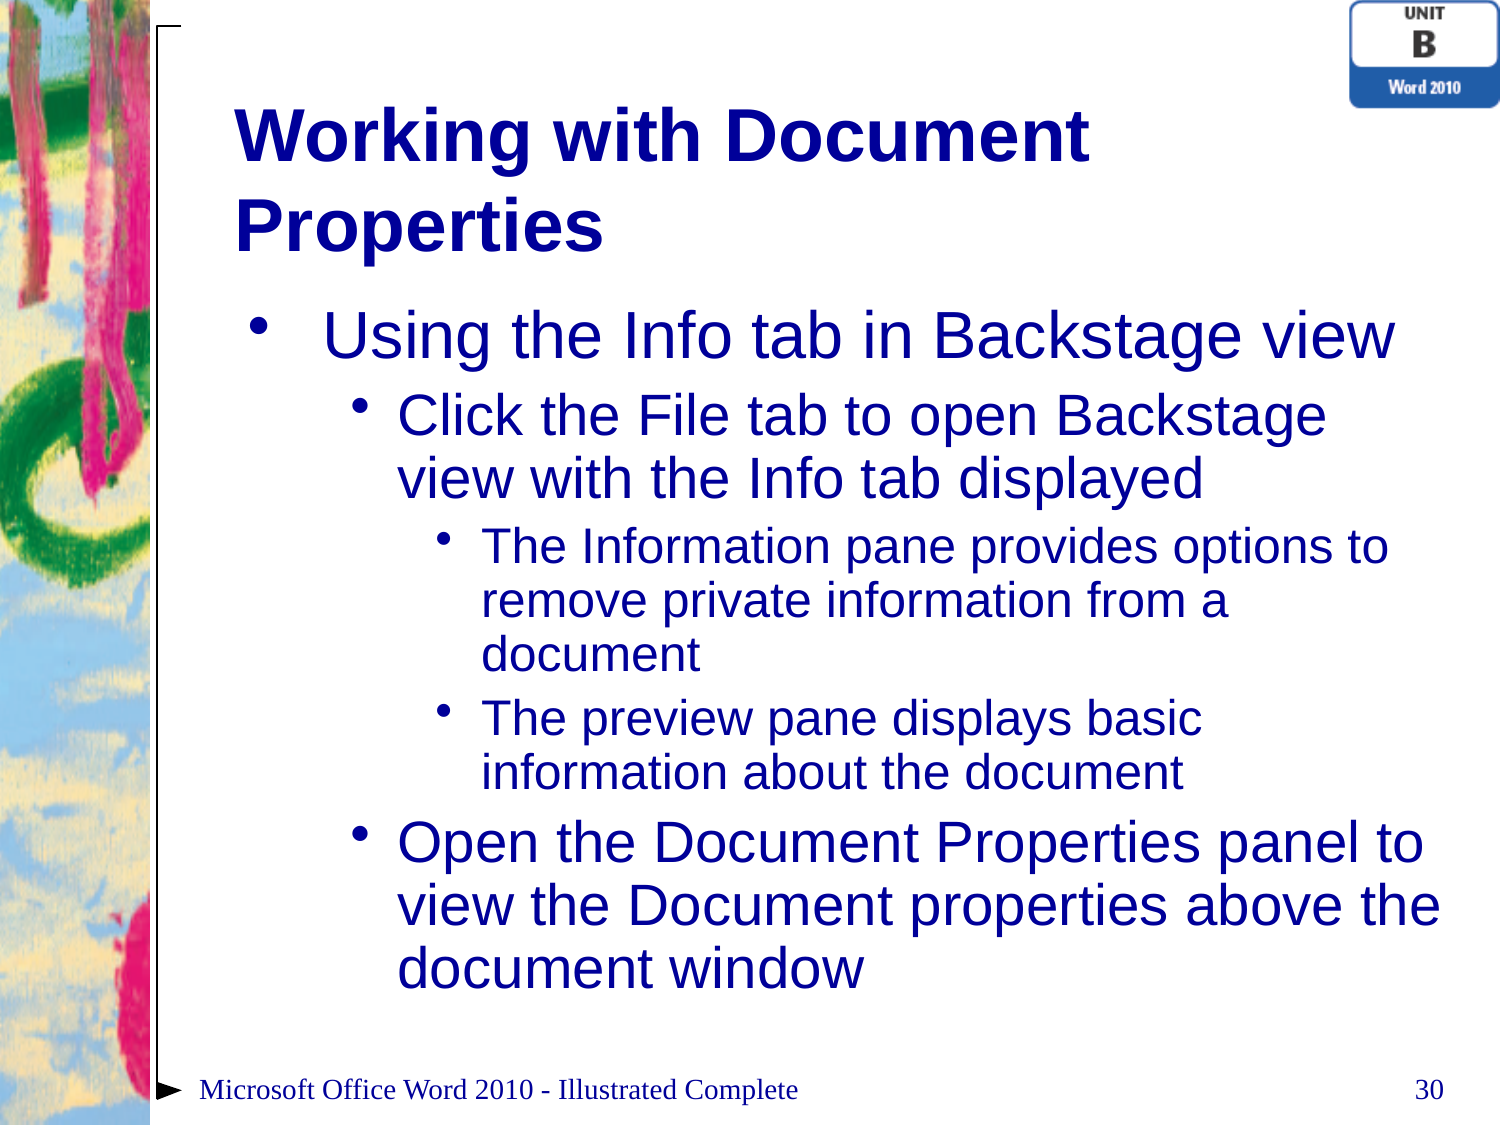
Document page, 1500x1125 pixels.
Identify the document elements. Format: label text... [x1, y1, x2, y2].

title Working with Document Properties [218, 113, 1359, 240]
picture [0, 0, 150, 1125]
list Using the Info tab in Backstage view Click the File tab to open Backstage view with the Info tab displayed The Information pane provides options to remove private information from a document The preview pane displays basic information about the document Open the Document Properties panel to view the Document properties above the document window [232, 293, 1474, 1063]
slide_number 30 [1356, 1062, 1460, 1105]
text_box [251, 185, 1101, 261]
picture [1348, 0, 1500, 110]
footer Microsoft Office Word 2010 - Illustrated Complete [183, 1062, 1147, 1125]
